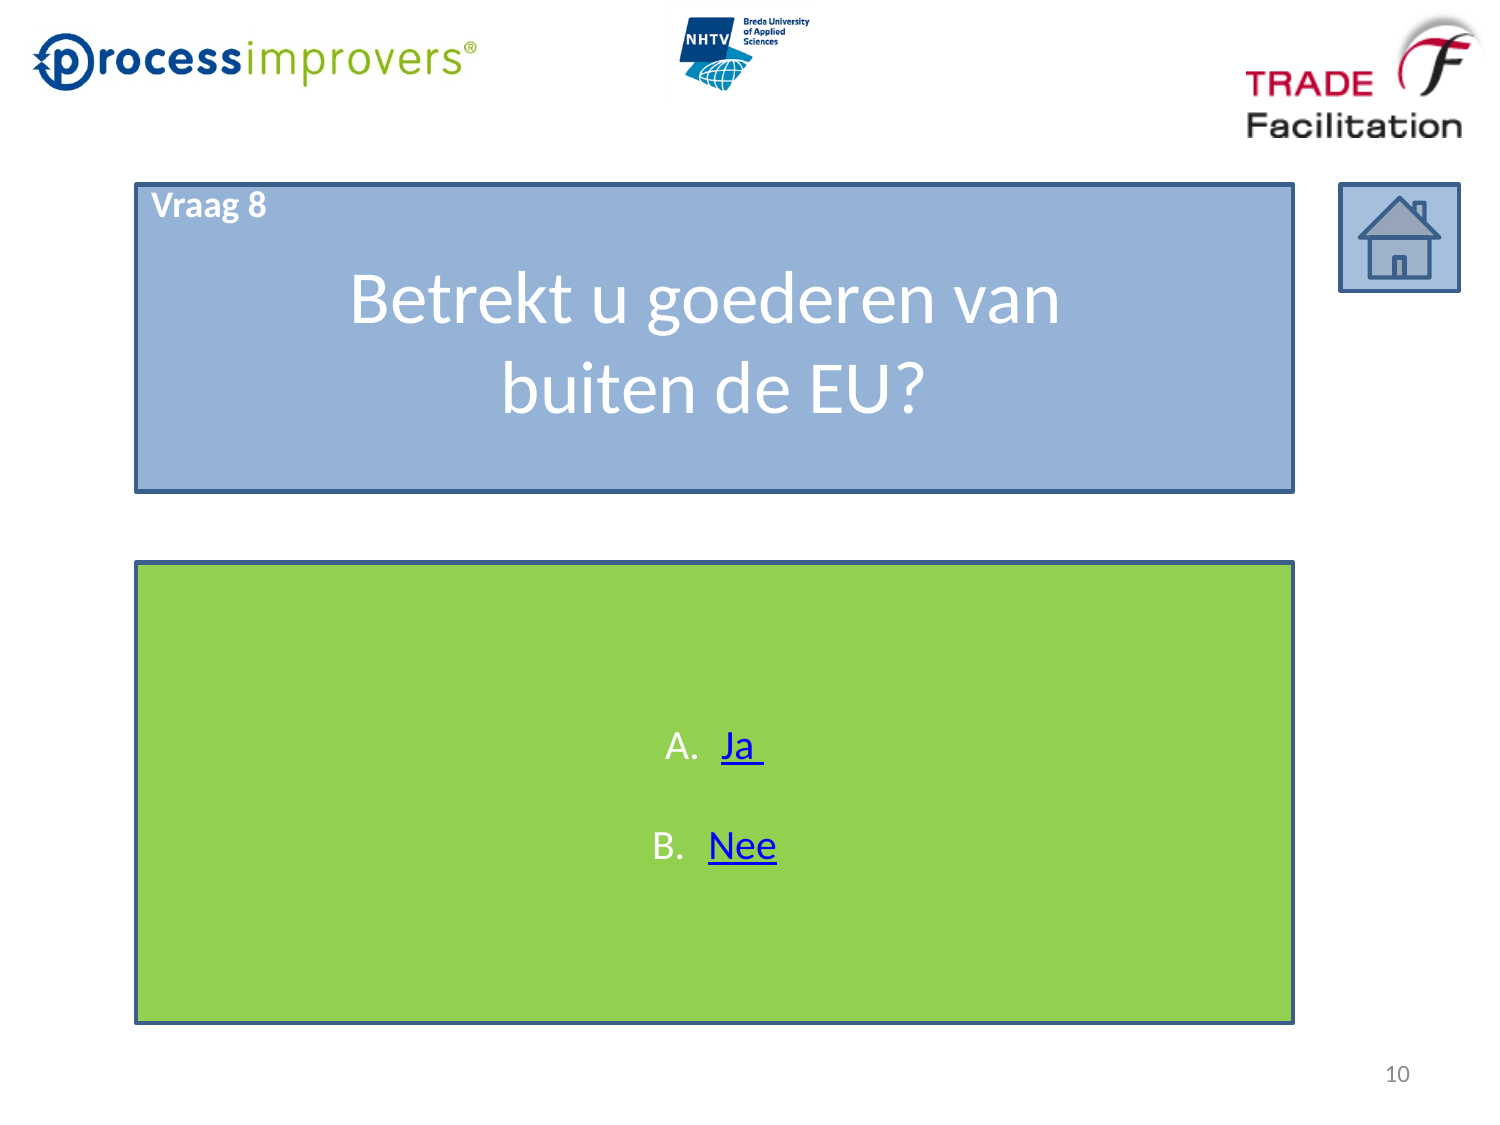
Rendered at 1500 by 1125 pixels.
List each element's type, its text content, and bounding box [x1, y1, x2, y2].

slide_number 10 [1074, 1042, 1425, 1103]
picture [29, 30, 479, 93]
text_box [1338, 182, 1461, 293]
text_box Vraag 8 [136, 172, 282, 233]
picture [1246, 10, 1487, 138]
picture [667, 4, 816, 103]
text_box Ja Nee [134, 560, 1295, 1025]
text_box Betrekt u goederen van buiten de EU? [134, 182, 1295, 494]
